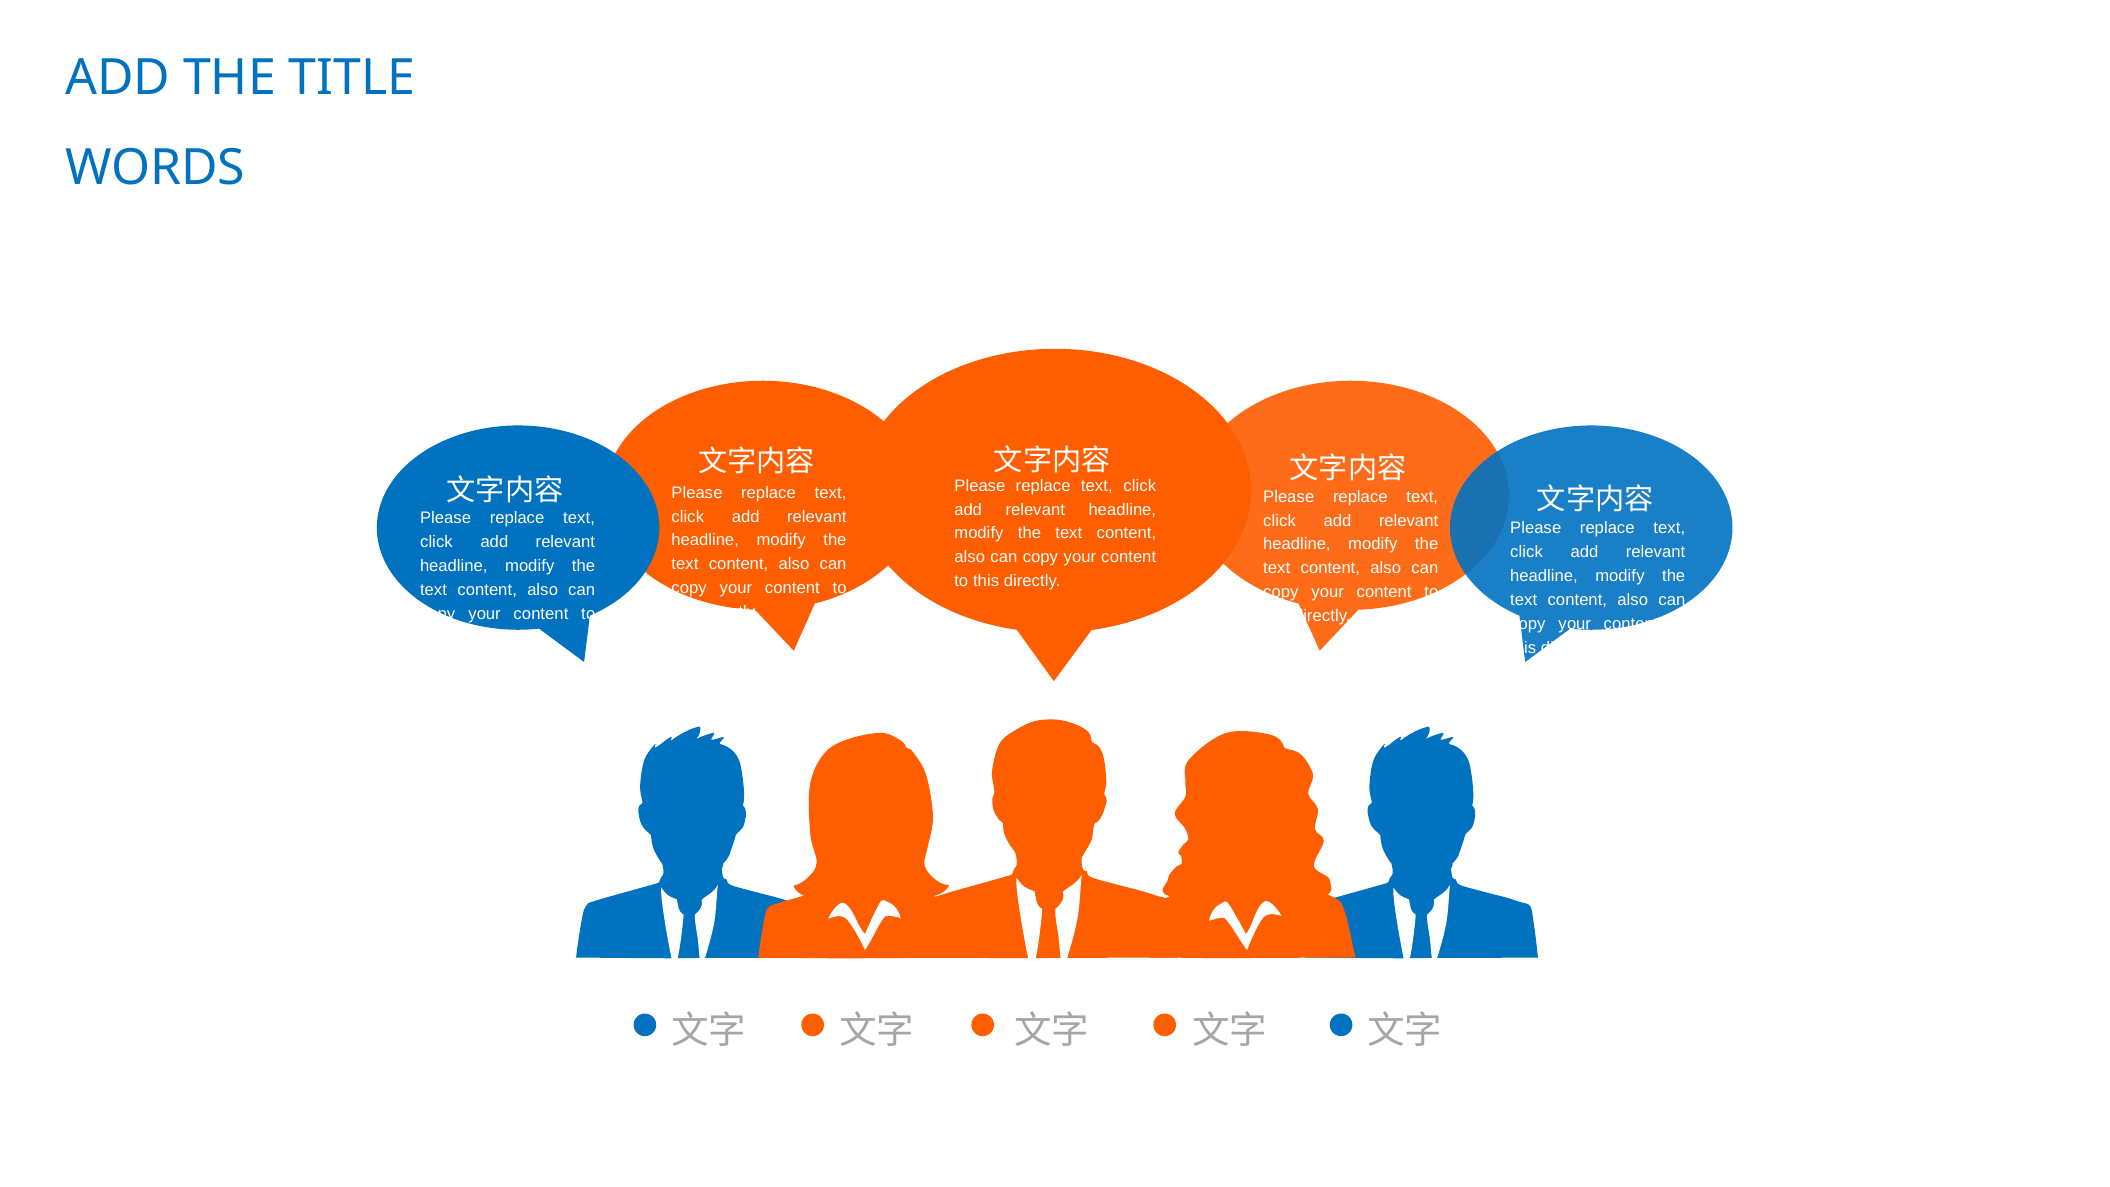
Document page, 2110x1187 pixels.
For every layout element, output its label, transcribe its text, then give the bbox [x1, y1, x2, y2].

text_box [615, 379, 923, 594]
text_box [1328, 1012, 1354, 1038]
text_box 文字 [1192, 997, 1268, 1052]
text_box [1523, 657, 1534, 664]
text_box [1448, 424, 1734, 613]
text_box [920, 719, 1178, 971]
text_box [954, 433, 1157, 590]
text_box [884, 347, 1228, 683]
text_box 文字 [1367, 997, 1443, 1052]
text_box 文字 [1014, 997, 1090, 1052]
text_box ADD THE TITLE WORDS [50, 7, 583, 202]
text_box 文字 [671, 997, 747, 1052]
text_box 文字 [839, 997, 915, 1052]
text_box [1305, 726, 1539, 968]
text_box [576, 726, 809, 968]
text_box [632, 1012, 658, 1038]
text_box [562, 647, 588, 664]
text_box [419, 464, 596, 647]
text_box [764, 621, 809, 653]
text_box [1191, 379, 1497, 592]
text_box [758, 732, 920, 959]
text_box [1152, 1012, 1178, 1038]
text_box [800, 1012, 826, 1038]
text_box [1263, 442, 1439, 625]
text_box [1307, 625, 1346, 653]
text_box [1178, 731, 1356, 959]
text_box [1510, 472, 1686, 657]
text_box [671, 434, 847, 621]
text_box [970, 1012, 996, 1038]
text_box [375, 424, 661, 614]
